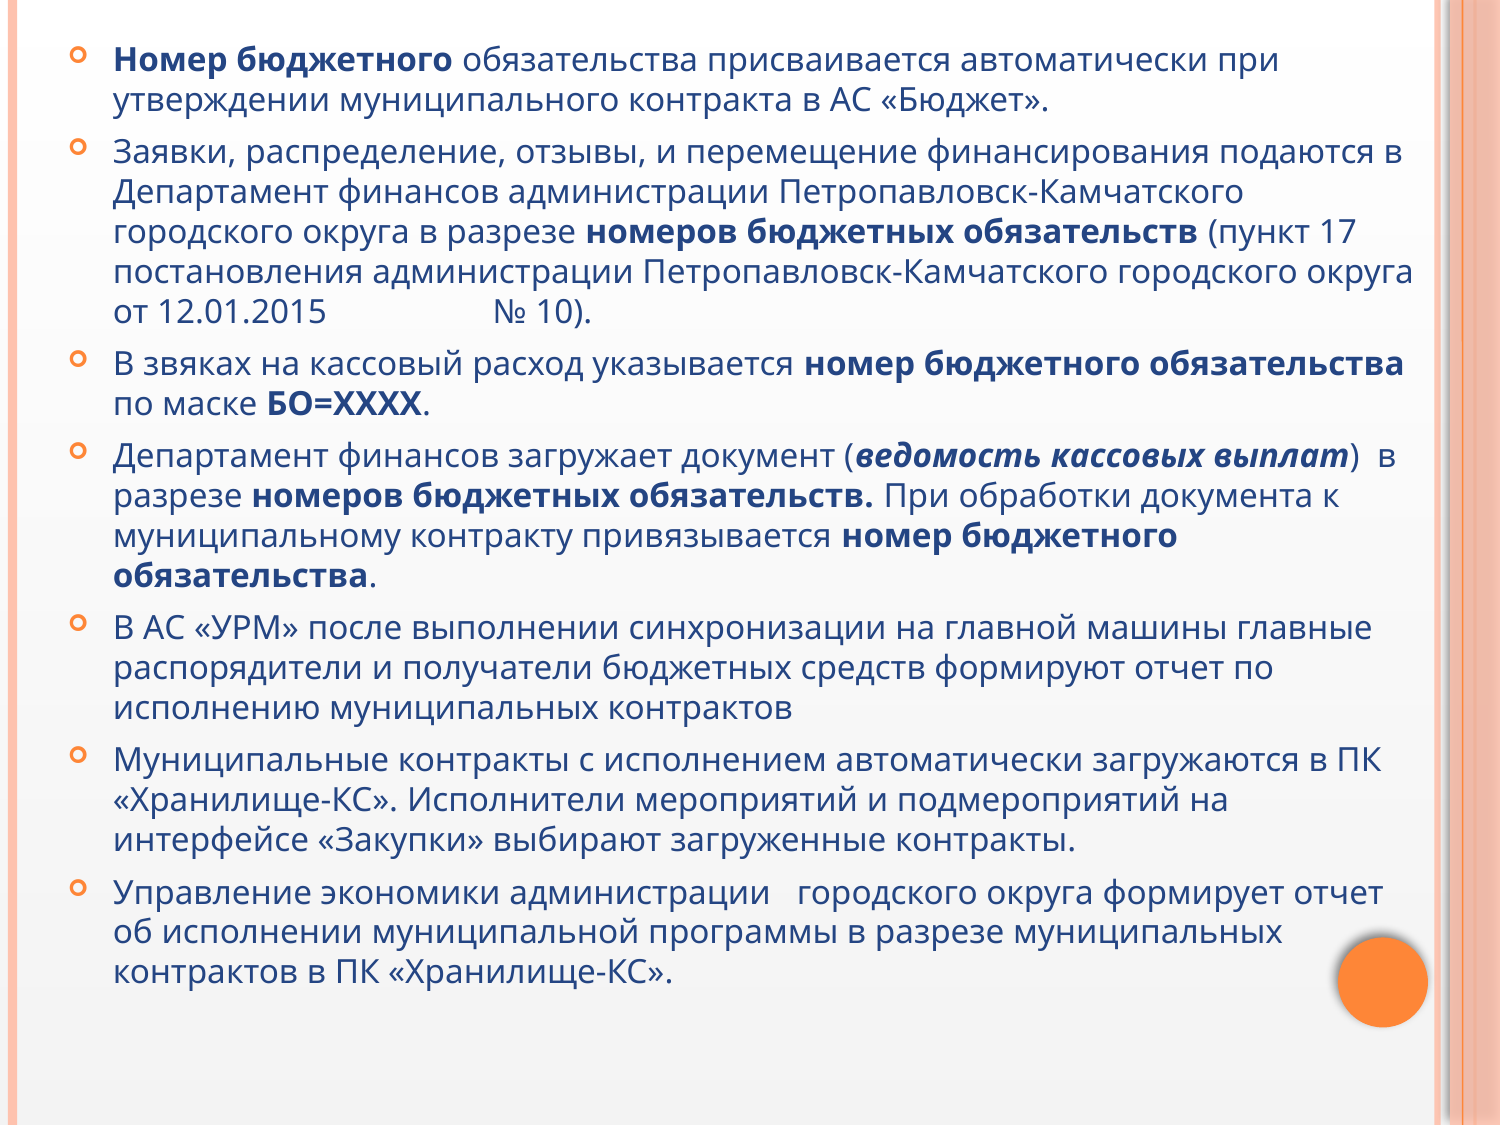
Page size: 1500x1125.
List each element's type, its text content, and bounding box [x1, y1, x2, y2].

list Номер бюджетного обязательства присваивается автоматически при утверждении муниципального контракта в АС «Бюджет». Заявки, распределение, отзывы, и перемещение финансирования подаются в Департамент финансов администрации Петропавловск-Камчатского городского округа в разрезе номеров бюджетных обязательств (пункт 17 постановления администрации Петропавловск-Камчатского городского округа от 12.01.2015 № 10). В звяках на кассовый расход указывается номер бюджетного обязательства по маске БО=XXXX. Департамент финансов загружает документ (ведомость кассовых выплат) в разрезе номеров бюджетных обязательств. При обработки документа к муниципальному контракту привязывается номер бюджетного обязательства. В АС «УРМ» после выполнении синхронизации на главной машины главные распорядители и получатели бюджетных средств формируют отчет по исполнению муниципальных контрактов Муниципальные контракты с исполнением автоматически загружаются в ПК «Хранилище-КС». Исполнители мероприятий и подмероприятий на интерфейсе «Закупки» выбирают загруженные контракты. Управление экономики администрации городского округа формирует отчет об исполнении муниципальной программы в разрезе муниципальных контрактов в ПК «Хранилище-КС». [53, 30, 1447, 1059]
